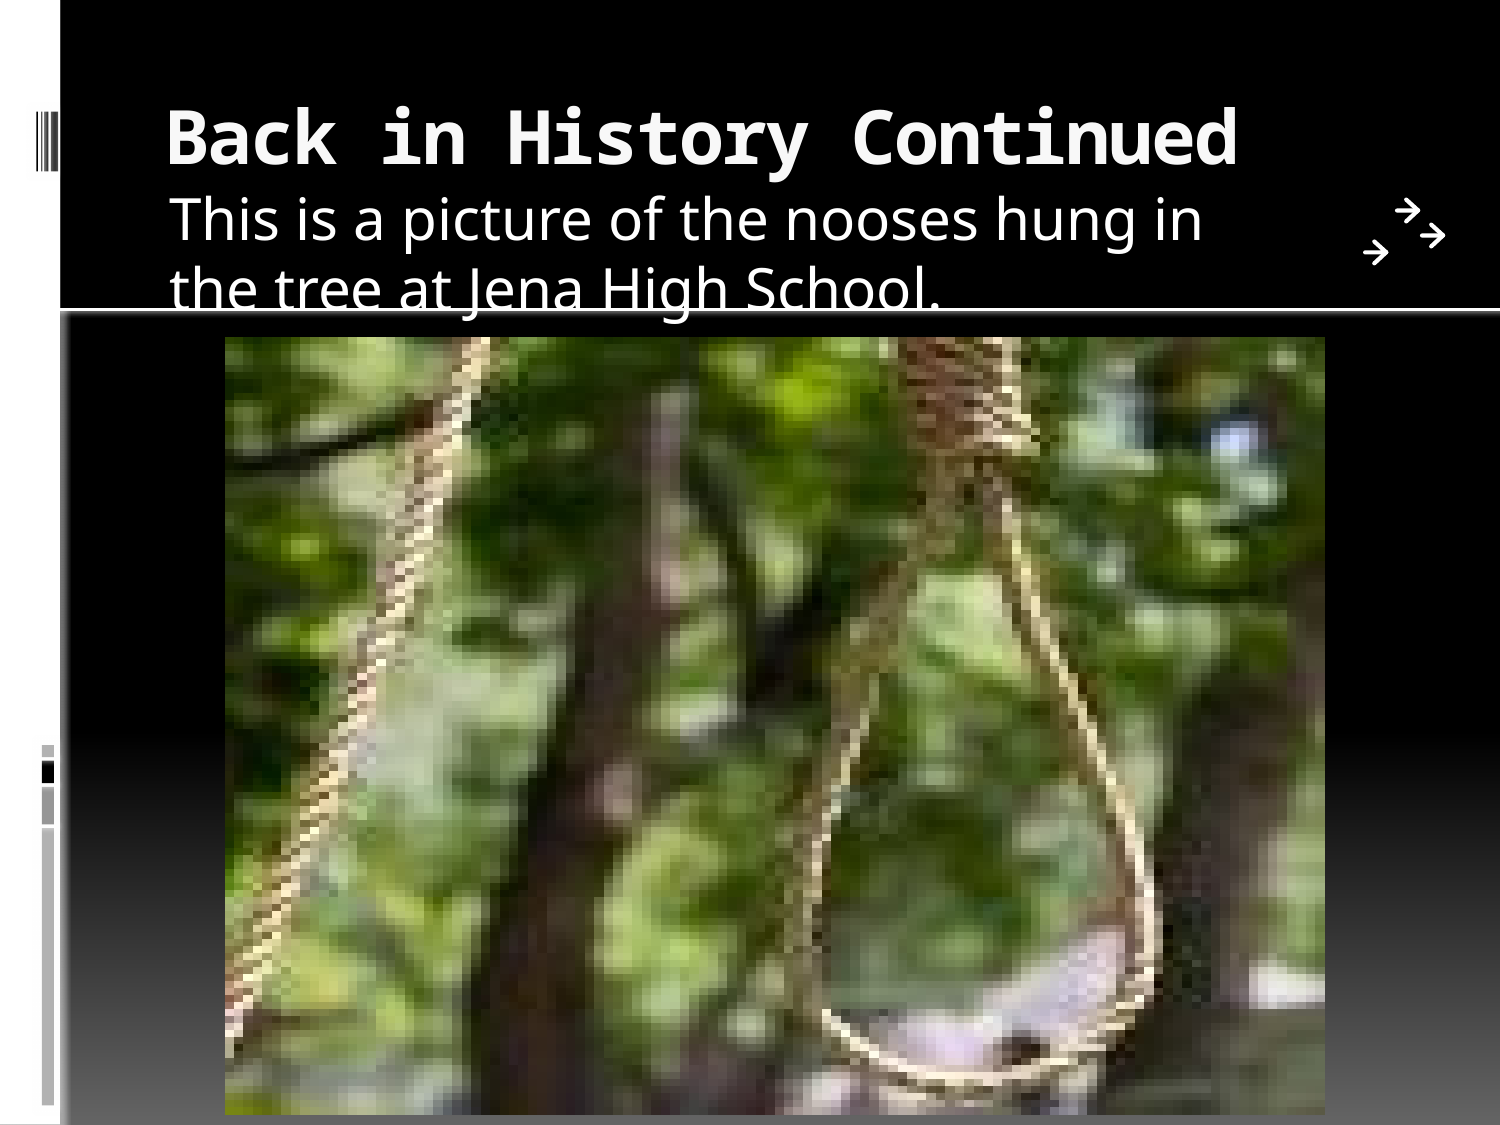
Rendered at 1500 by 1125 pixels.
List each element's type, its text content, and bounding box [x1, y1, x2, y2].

picture [224, 337, 1326, 1116]
title Back in History Continued [150, 72, 1275, 174]
list This is a picture of the nooses hung in the tree at Jena High School. [150, 174, 1275, 288]
